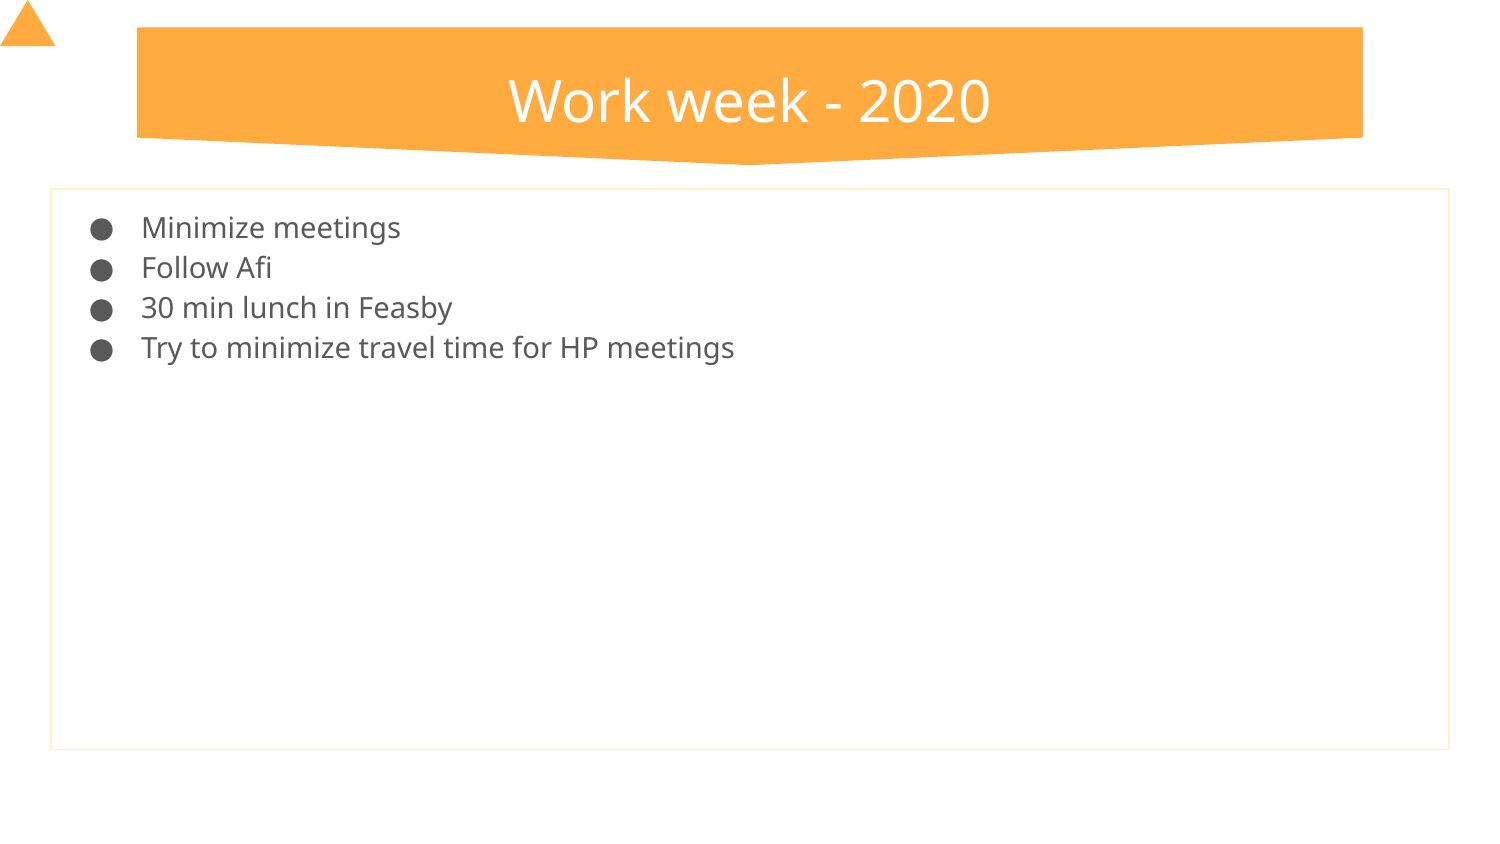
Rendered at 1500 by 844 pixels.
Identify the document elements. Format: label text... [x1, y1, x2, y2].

title Work week - 2020 [51, 49, 1449, 144]
text_box [137, 27, 1363, 49]
list Minimize meetings Follow Afi 30 min lunch in Feasby Try to minimize travel time for HP meetings [51, 189, 1449, 750]
text_box [279, 144, 1221, 166]
text_box [0, 0, 56, 47]
